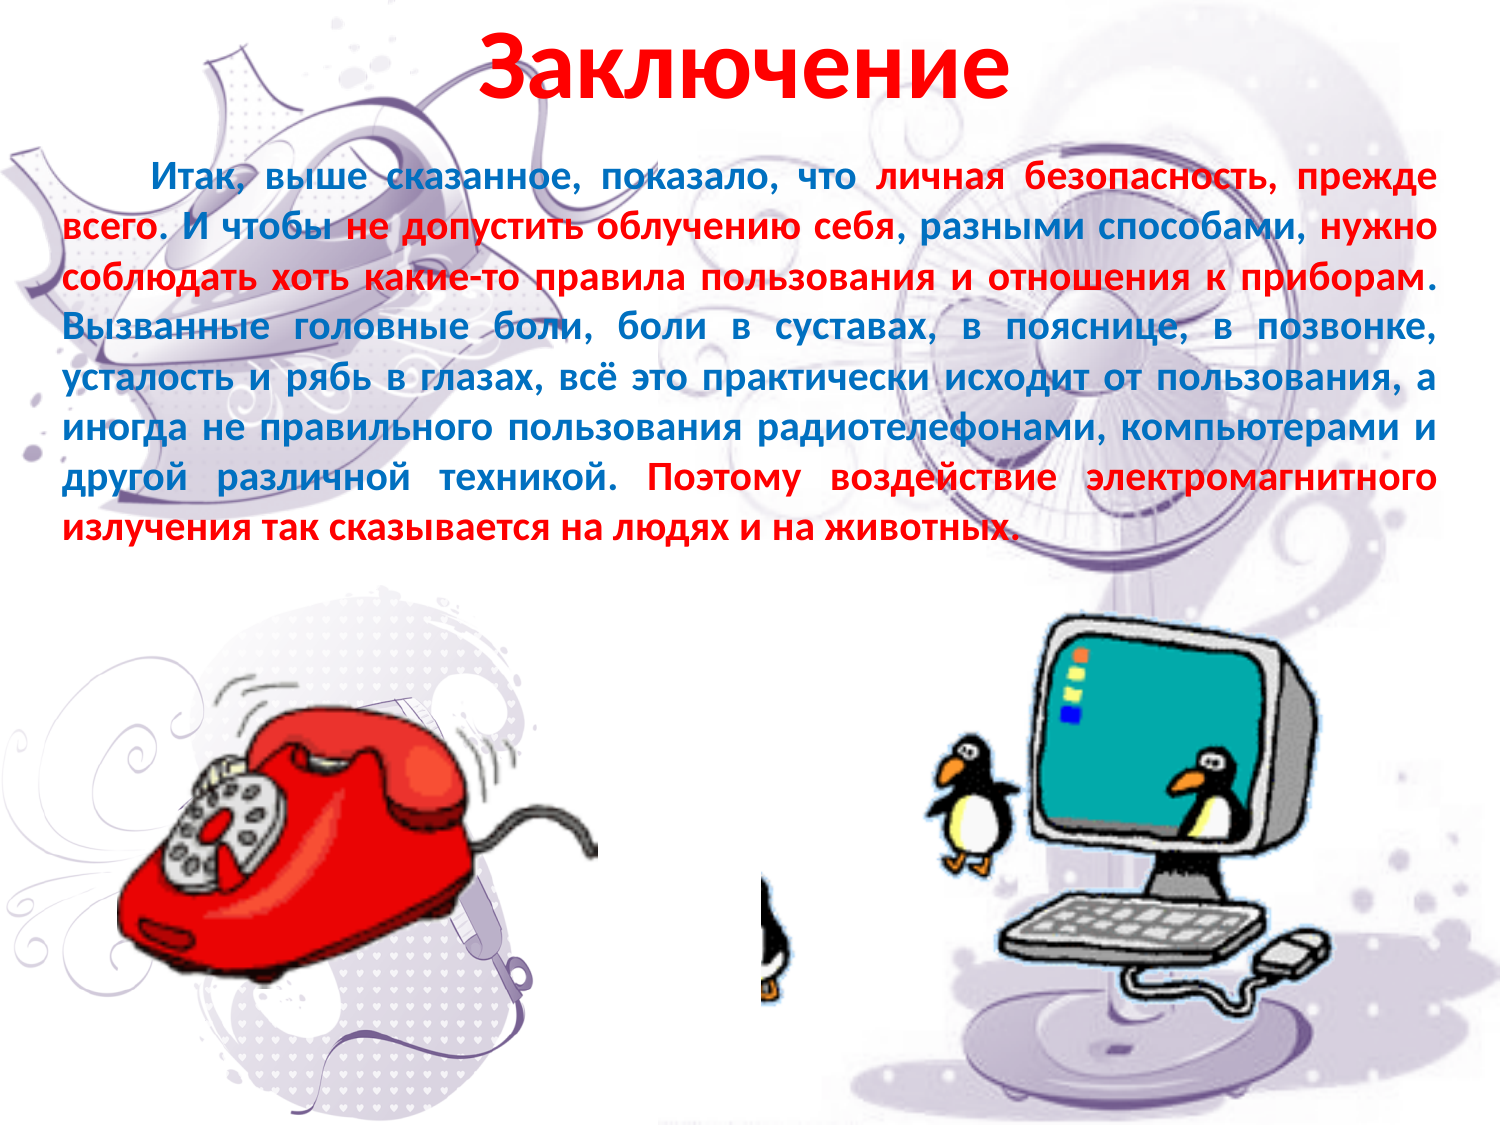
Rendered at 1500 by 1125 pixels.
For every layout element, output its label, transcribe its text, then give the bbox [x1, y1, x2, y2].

picture [0, 585, 598, 1125]
picture [0, 0, 1500, 1125]
list Итак, выше сказанное, показало, что личная безопасность, прежде всего. И чтобы не допустить облучению себя, разными способами, нужно соблюдать хоть какие-то правила пользования и отношения к приборам. Вызванные головные боли, боли в суставах, в пояснице, в позвонке, усталость и рябь в глазах, всё это практически исходит от пользования, а иногда не правильного пользования радиотелефонами, компьютерами и другой различной техникой. Поэтому воздействие электромагнитного излучения так сказывается на людях и на животных. [46, 529, 652, 622]
